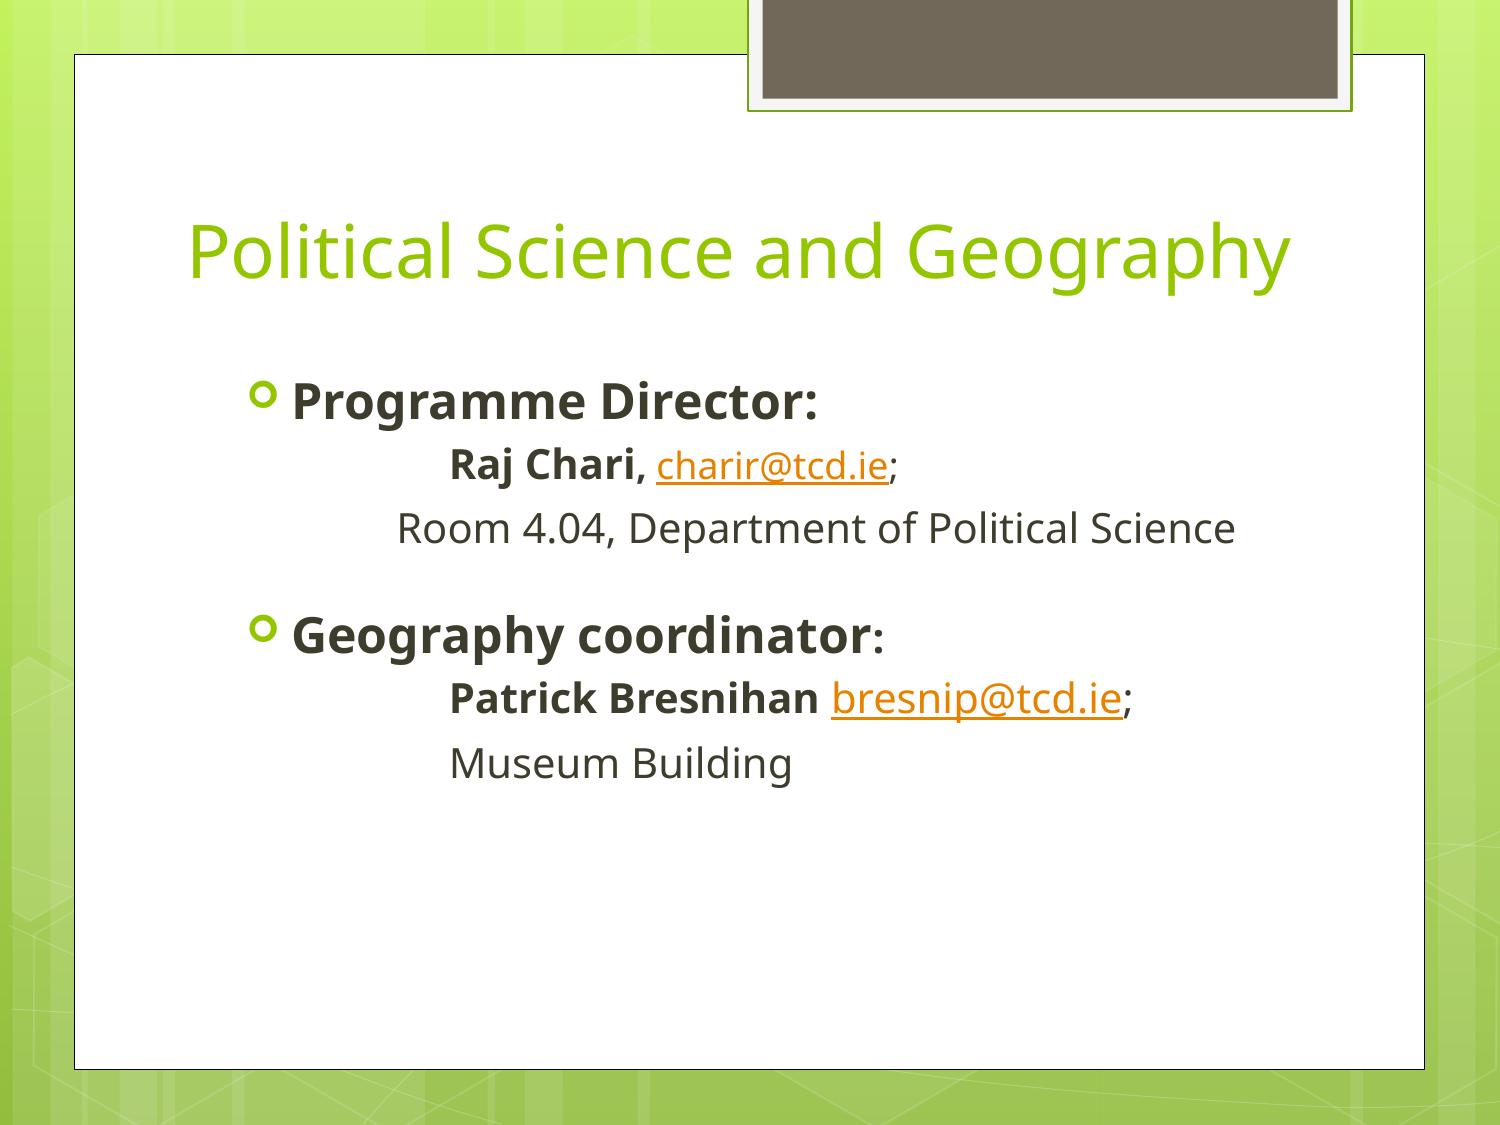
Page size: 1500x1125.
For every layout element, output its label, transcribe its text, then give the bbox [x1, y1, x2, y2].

list Programme Director: Raj Chari, charir@tcd.ie; Room 4.04, Department of Political Science Geography coordinator: Patrick Bresnihan bresnip@tcd.ie; Museum Building [171, 361, 1283, 1040]
title Political Science and Geography [171, 113, 1324, 302]
